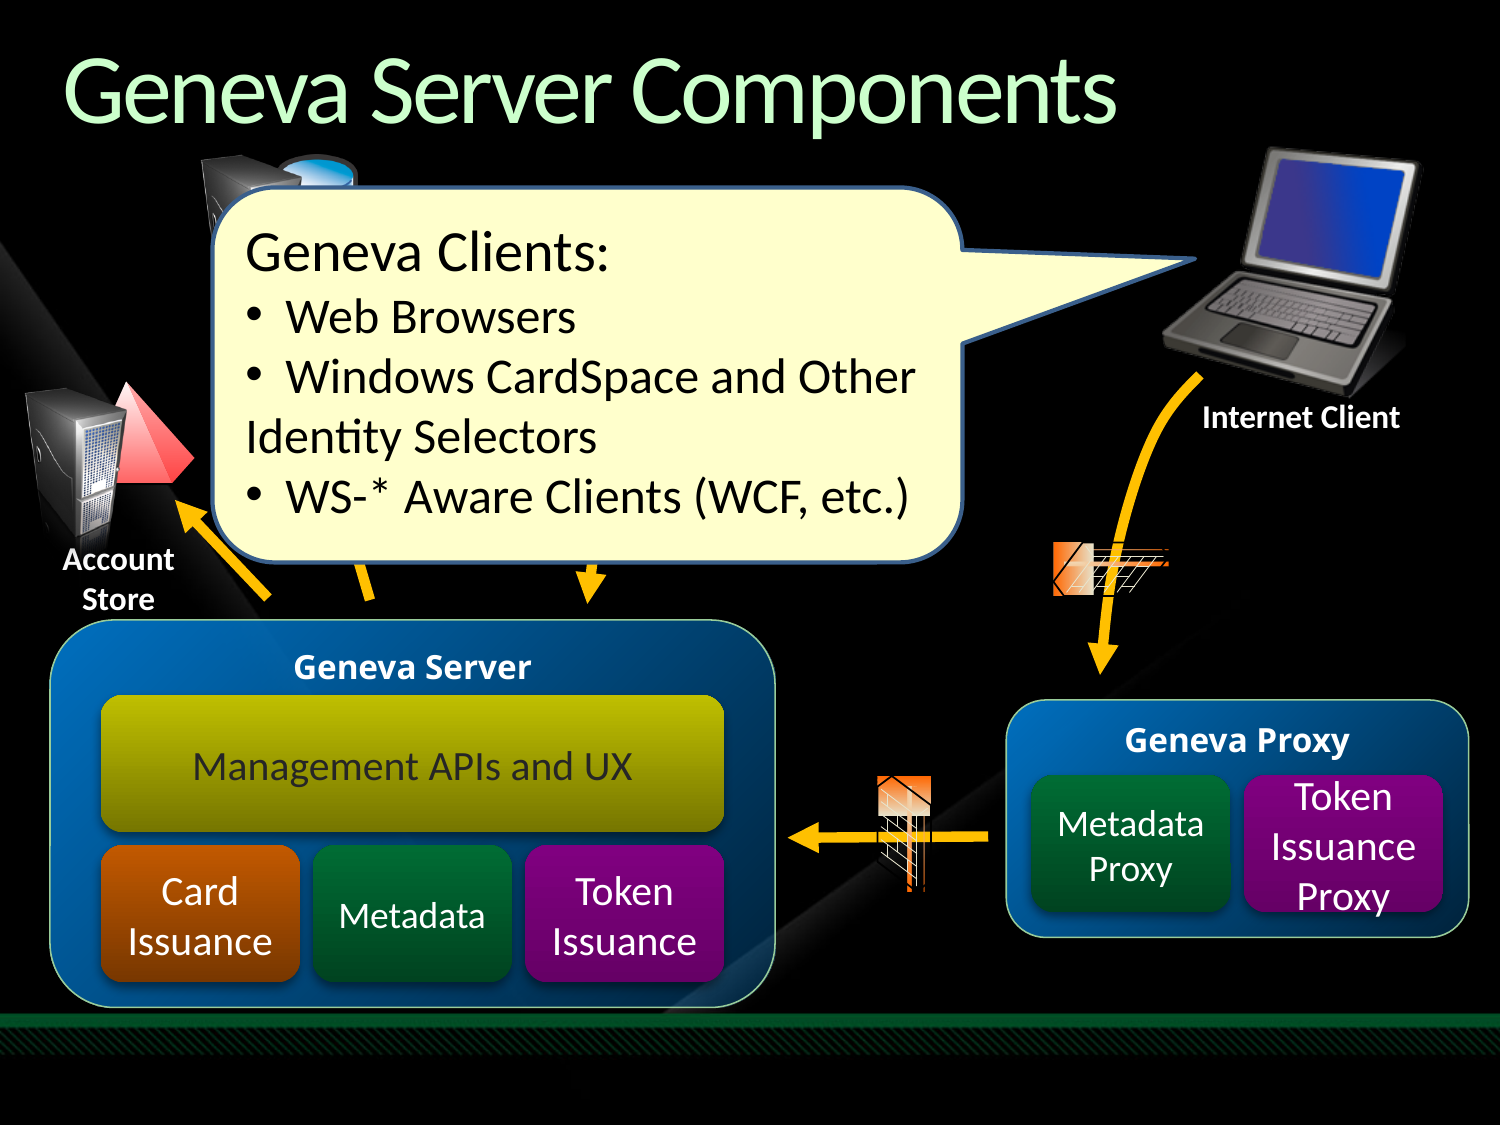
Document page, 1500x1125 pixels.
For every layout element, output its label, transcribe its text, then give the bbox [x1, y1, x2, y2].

text_box Token Issuance [525, 844, 725, 983]
text_box [1126, 411, 1187, 537]
text_box Geneva Clients: Web Browsers Windows CardSpace and Other Identity Selectors WS-* Aware Clients (WCF, etc.) [218, 187, 1156, 563]
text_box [172, 502, 271, 596]
text_box Management APIs and UX [100, 694, 725, 833]
text_box Internet Client [1187, 411, 1424, 443]
text_box Geneva Proxy [1006, 699, 1469, 938]
picture [0, 0, 1500, 1125]
text_box Geneva Server [49, 619, 776, 1008]
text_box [24, 374, 213, 626]
text_box Token Issuance Proxy [1243, 774, 1444, 913]
text_box Card Issuance [100, 844, 301, 983]
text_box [215, 446, 454, 517]
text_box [199, 154, 376, 392]
text_box Metadata [312, 844, 512, 983]
text_box [1095, 643, 1111, 675]
text_box Metadata Proxy [1031, 774, 1231, 913]
title Geneva Server Components [62, 37, 1438, 147]
text_box [582, 563, 603, 604]
